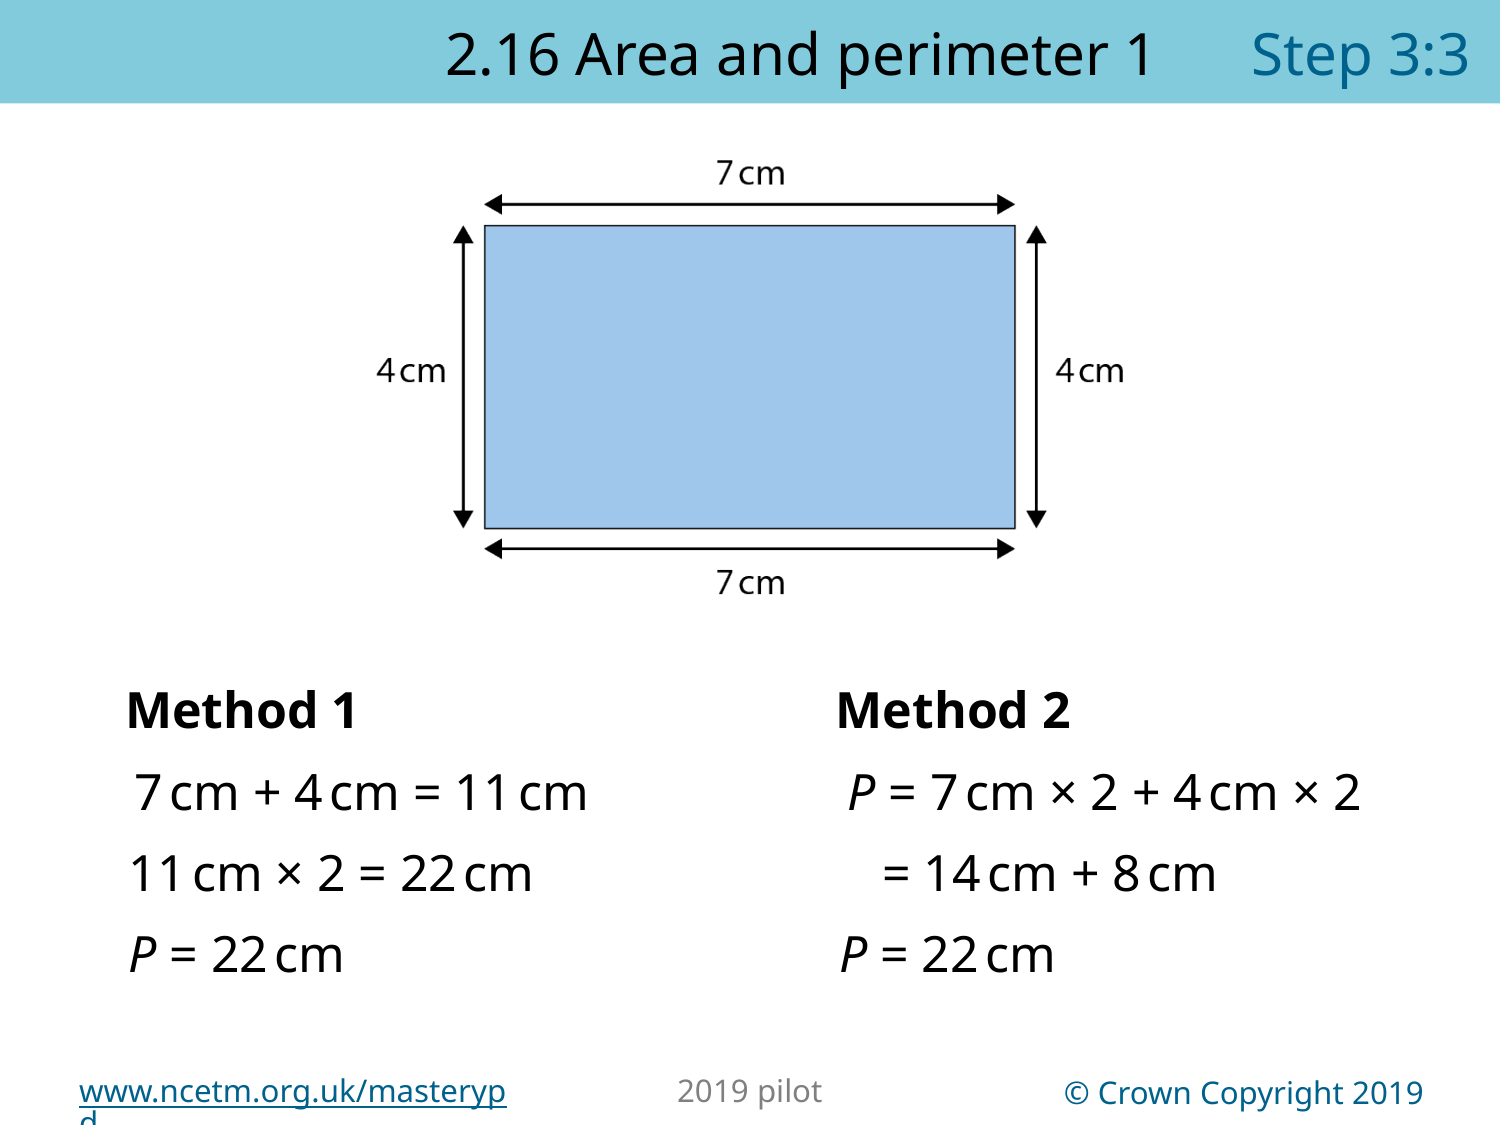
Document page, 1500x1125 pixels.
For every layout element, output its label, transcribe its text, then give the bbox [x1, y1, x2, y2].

text_box Method 1 [110, 671, 376, 747]
list 2.16 Area and perimeter 1 Step 3:3 [0, 0, 1500, 104]
text_box P = 7 cm × 2 + 4 cm × 2 [832, 752, 1378, 828]
text_box 11 cm × 2 = 22 cm [113, 833, 550, 909]
text_box = 14 cm + 8 cm [867, 833, 1234, 909]
text_box P = 22 cm [113, 915, 361, 991]
text_box 7 cm + 4 cm = 11 cm [119, 752, 605, 828]
text_box Method 2 [820, 671, 1087, 747]
picture [330, 152, 1170, 622]
text_box P = 22 cm [824, 915, 1072, 991]
